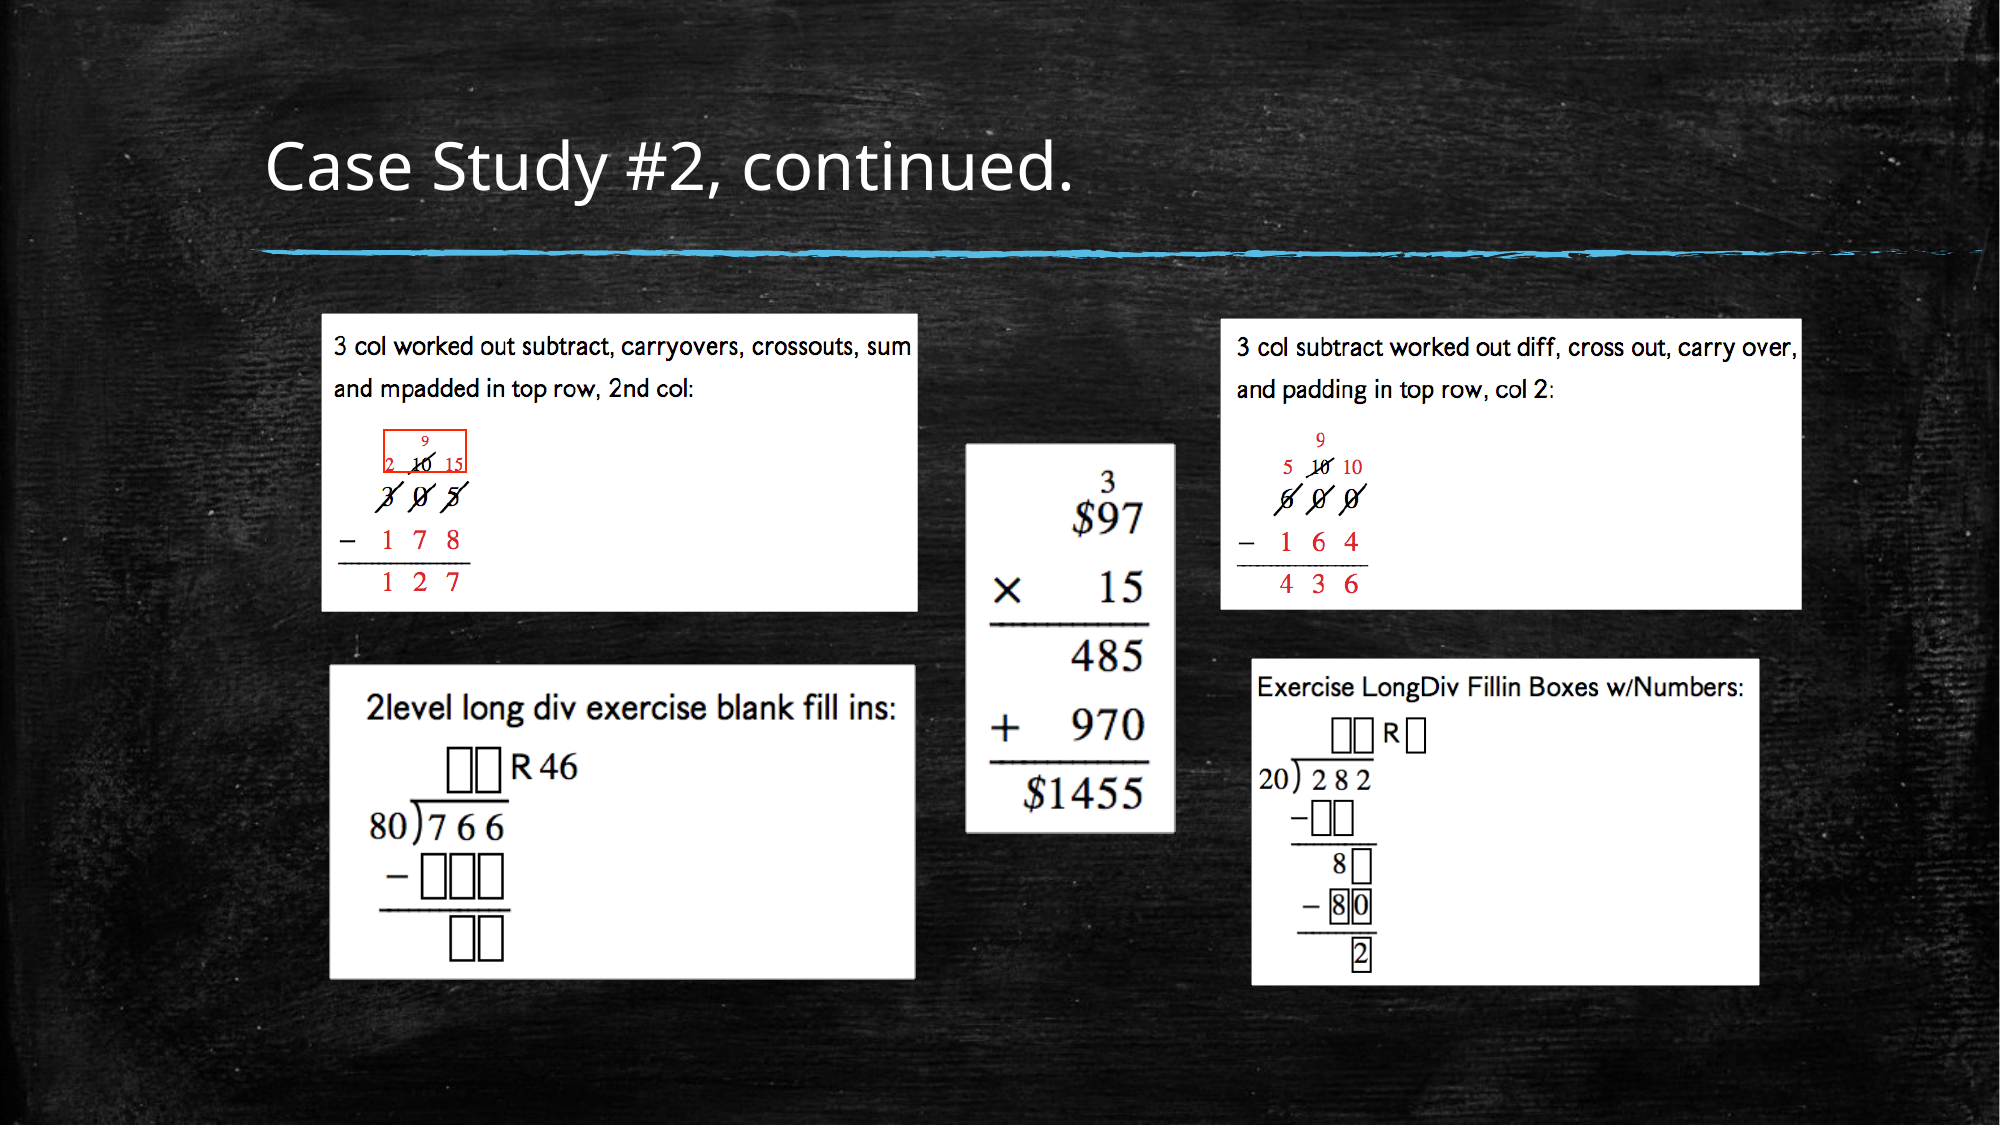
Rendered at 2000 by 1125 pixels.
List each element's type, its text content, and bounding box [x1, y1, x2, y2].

title Case Study #2, continued. [249, 45, 1750, 213]
picture [329, 664, 916, 980]
picture [320, 313, 918, 612]
picture [965, 443, 1176, 834]
picture [1251, 658, 1760, 986]
picture [1220, 318, 1802, 610]
